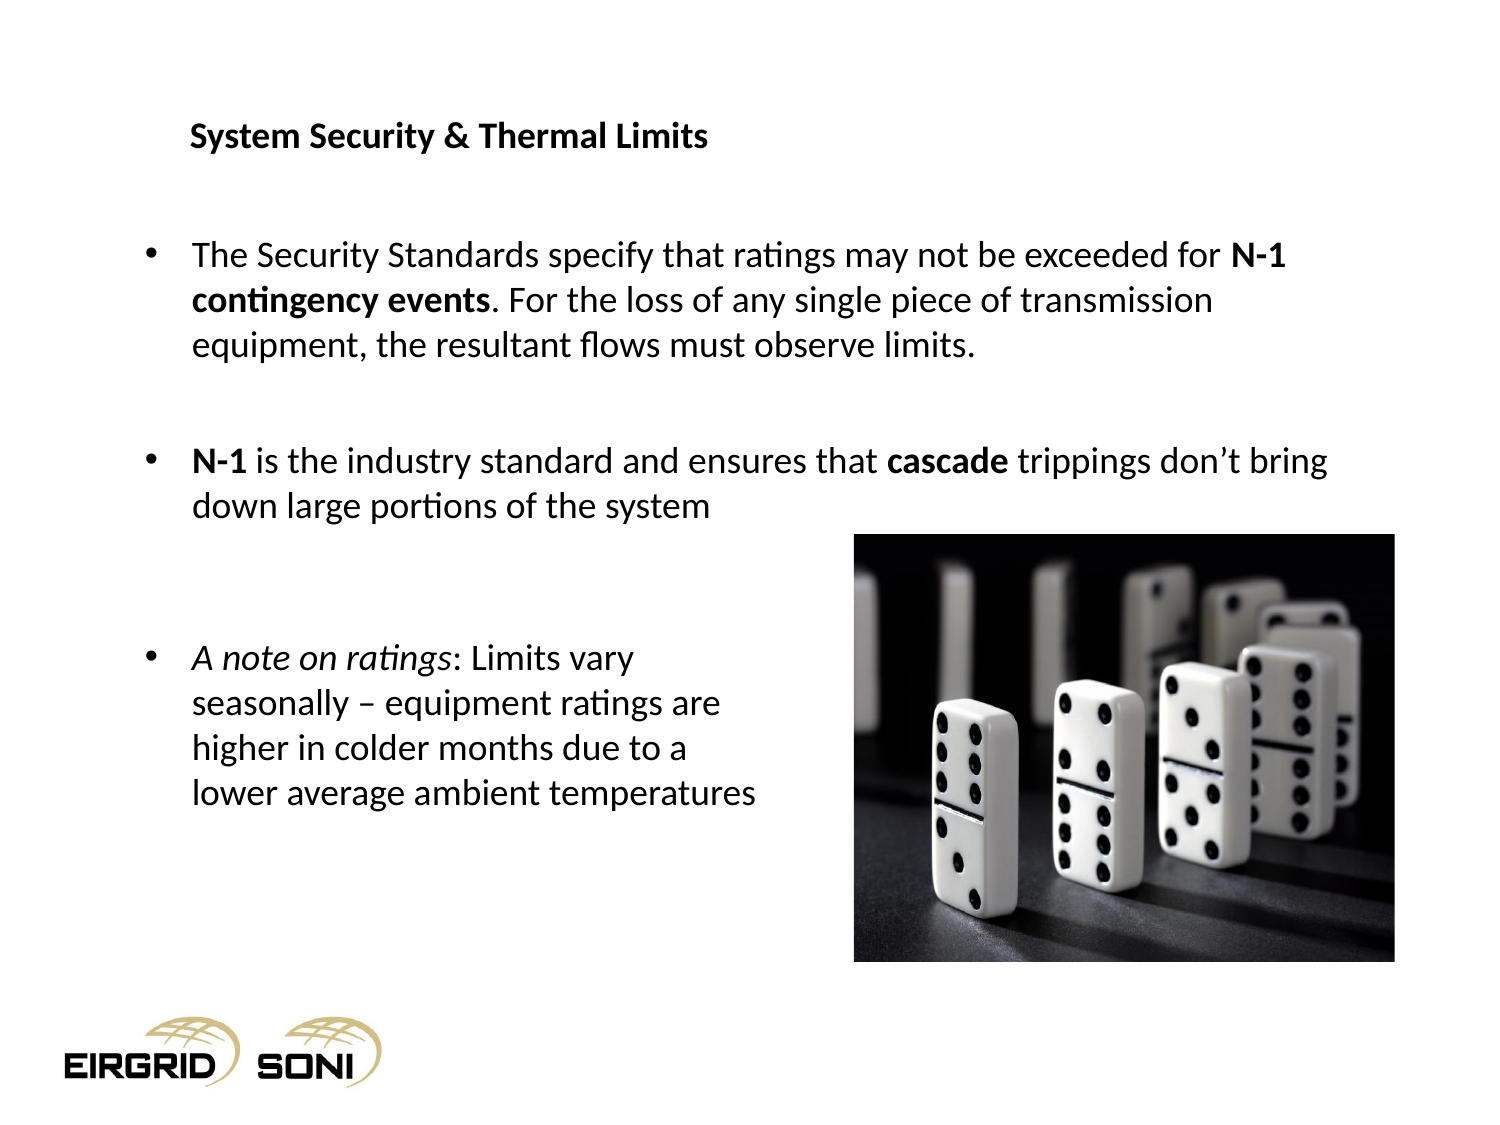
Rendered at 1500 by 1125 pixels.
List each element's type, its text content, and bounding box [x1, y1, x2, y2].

picture [41, 1011, 243, 1091]
text_box System Security & Thermal Limits [174, 103, 775, 164]
picture [244, 1011, 384, 1092]
picture [853, 534, 1395, 962]
text_box N-1 is the industry standard and ensures that cascade trippings don’t bring down large portions of the system [130, 428, 1362, 534]
text_box The Security Standards specify that ratings may not be exceeded for N-1 contingency events. For the loss of any single piece of transmission equipment, the resultant flows must observe limits. [130, 222, 1327, 373]
text_box A note on ratings: Limits vary seasonally – equipment ratings are higher in colder months due to a lower average ambient temperatures [130, 626, 785, 821]
